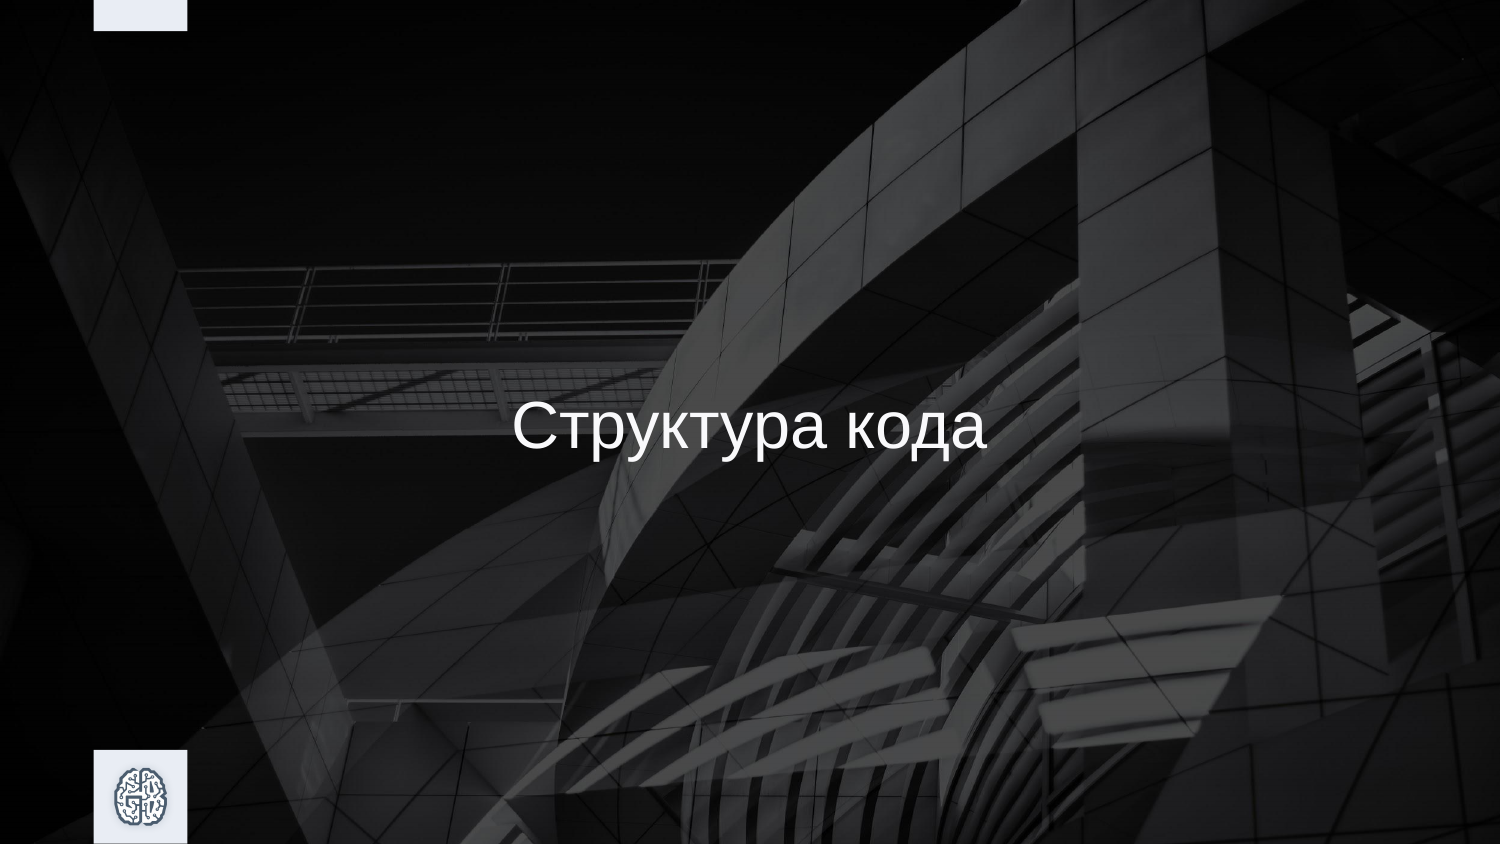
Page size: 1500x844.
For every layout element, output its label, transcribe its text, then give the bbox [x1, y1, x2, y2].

picture [0, 0, 1500, 844]
text_box Структура кода [187, 93, 1312, 750]
picture [106, 760, 175, 834]
